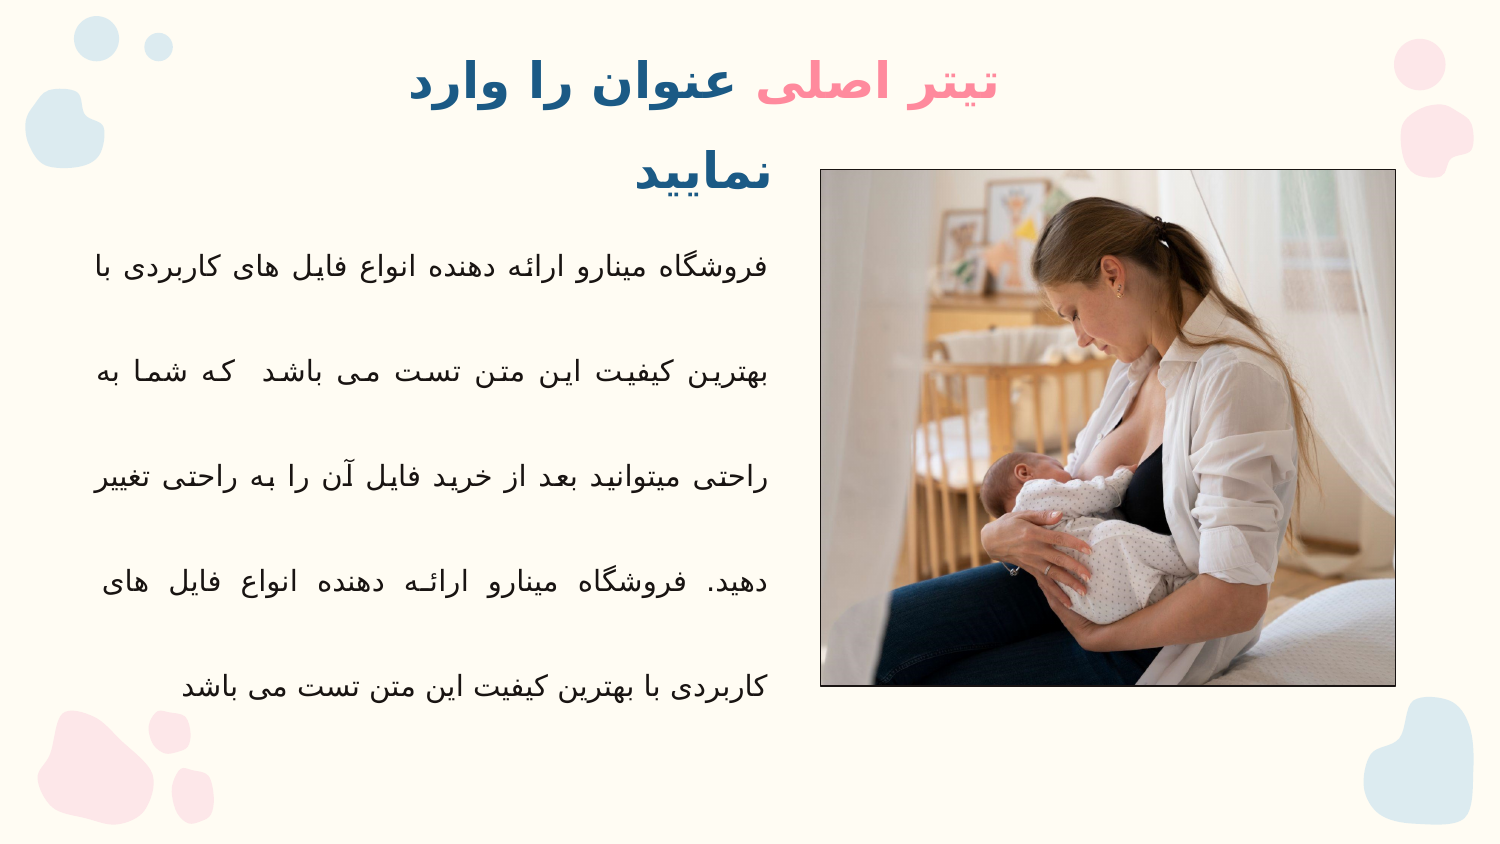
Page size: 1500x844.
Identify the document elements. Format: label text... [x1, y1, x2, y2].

text_box فروشگاه مینارو ارائه دهنده انواع فایل های کاربردی با بهترین کیفیت این متن تست می باشد که شما به راحتی میتوانید بعد از خرید فایل آن را به راحتی تغییر دهید. فروشگاه مینارو ارائه دهنده انواع فایل های کاربردی با بهترین کیفیت این متن تست می باشد [77, 170, 784, 710]
picture [820, 170, 1395, 686]
text_box تیتر اصلی عنوان را وارد نمایید [352, 11, 1056, 206]
